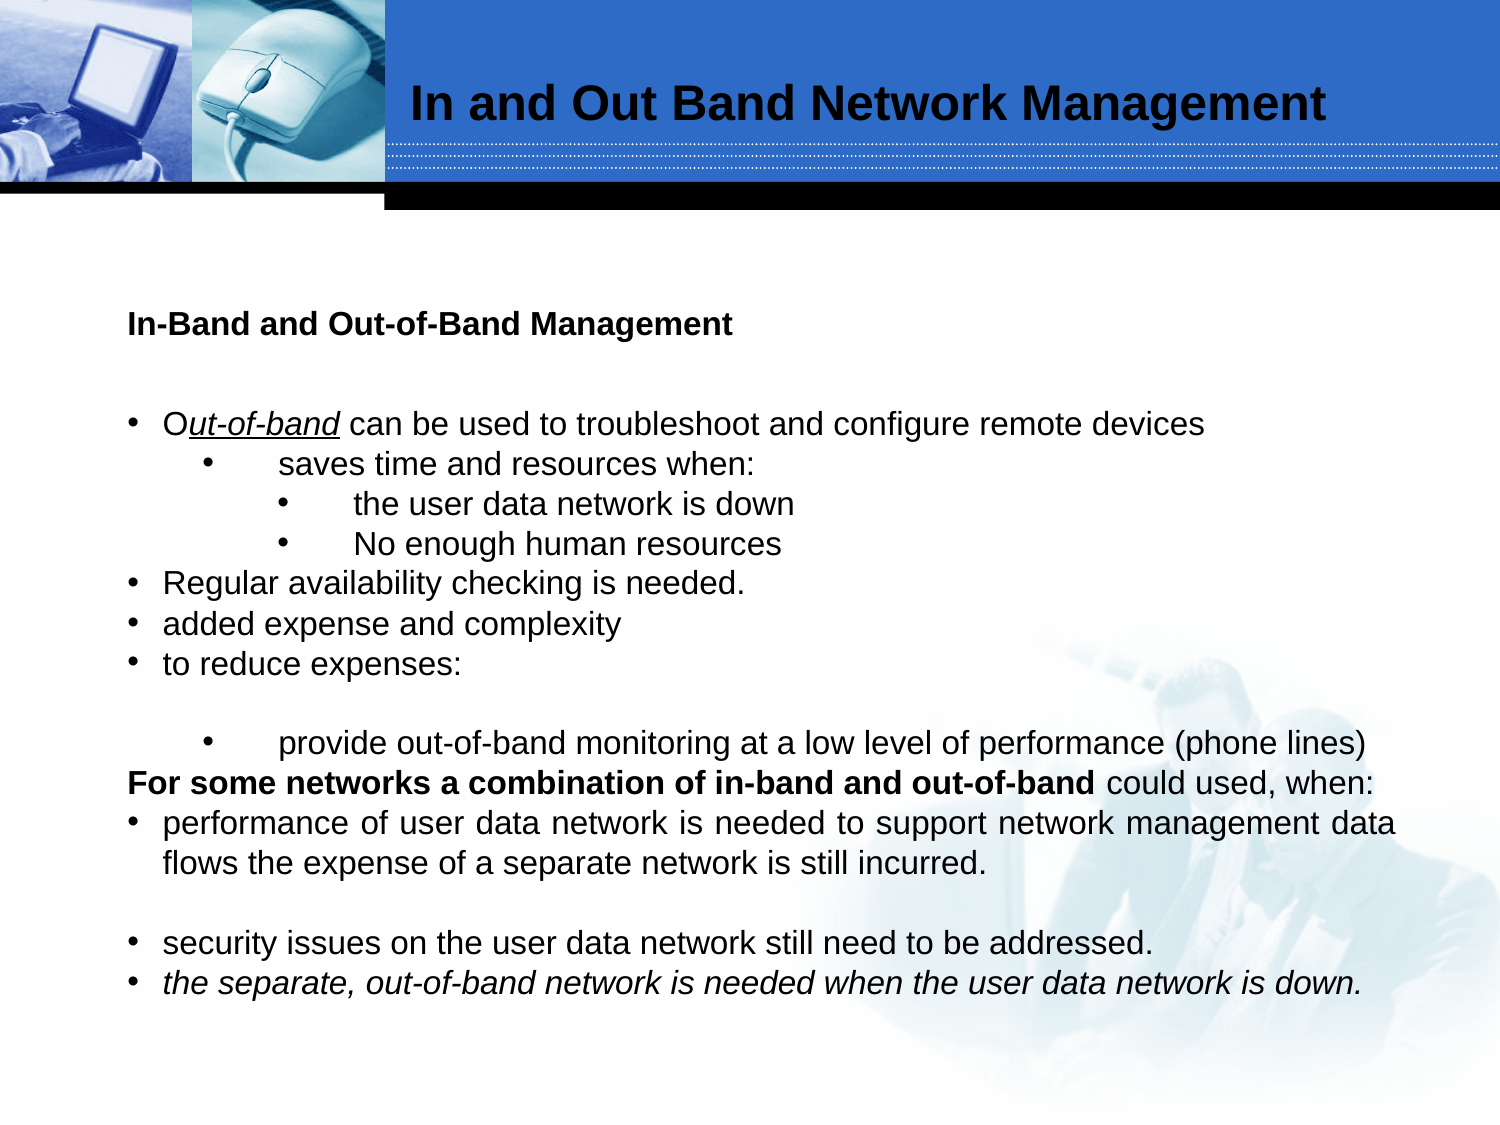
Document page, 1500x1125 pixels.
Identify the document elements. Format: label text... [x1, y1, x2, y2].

text_box In-Band and Out-of-Band Management Out-of-band can be used to troubleshoot and configure remote devices saves time and resources when: the user data network is down No enough human resources Regular availability checking is needed. added expense and complexity to reduce expenses: provide out-of-band monitoring at a low level of performance (phone lines) For some networks a combination of in-band and out-of-band could used, when: performance of user data network is needed to support network management data flows the expense of a separate network is still incurred. security issues on the user data network still need to be addressed. the separate, out-of-band network is needed when the user data network is down. [112, 274, 1413, 1009]
picture [0, 0, 385, 181]
picture [0, 194, 1500, 1125]
title In and Out Band Network Management [237, 62, 1500, 266]
